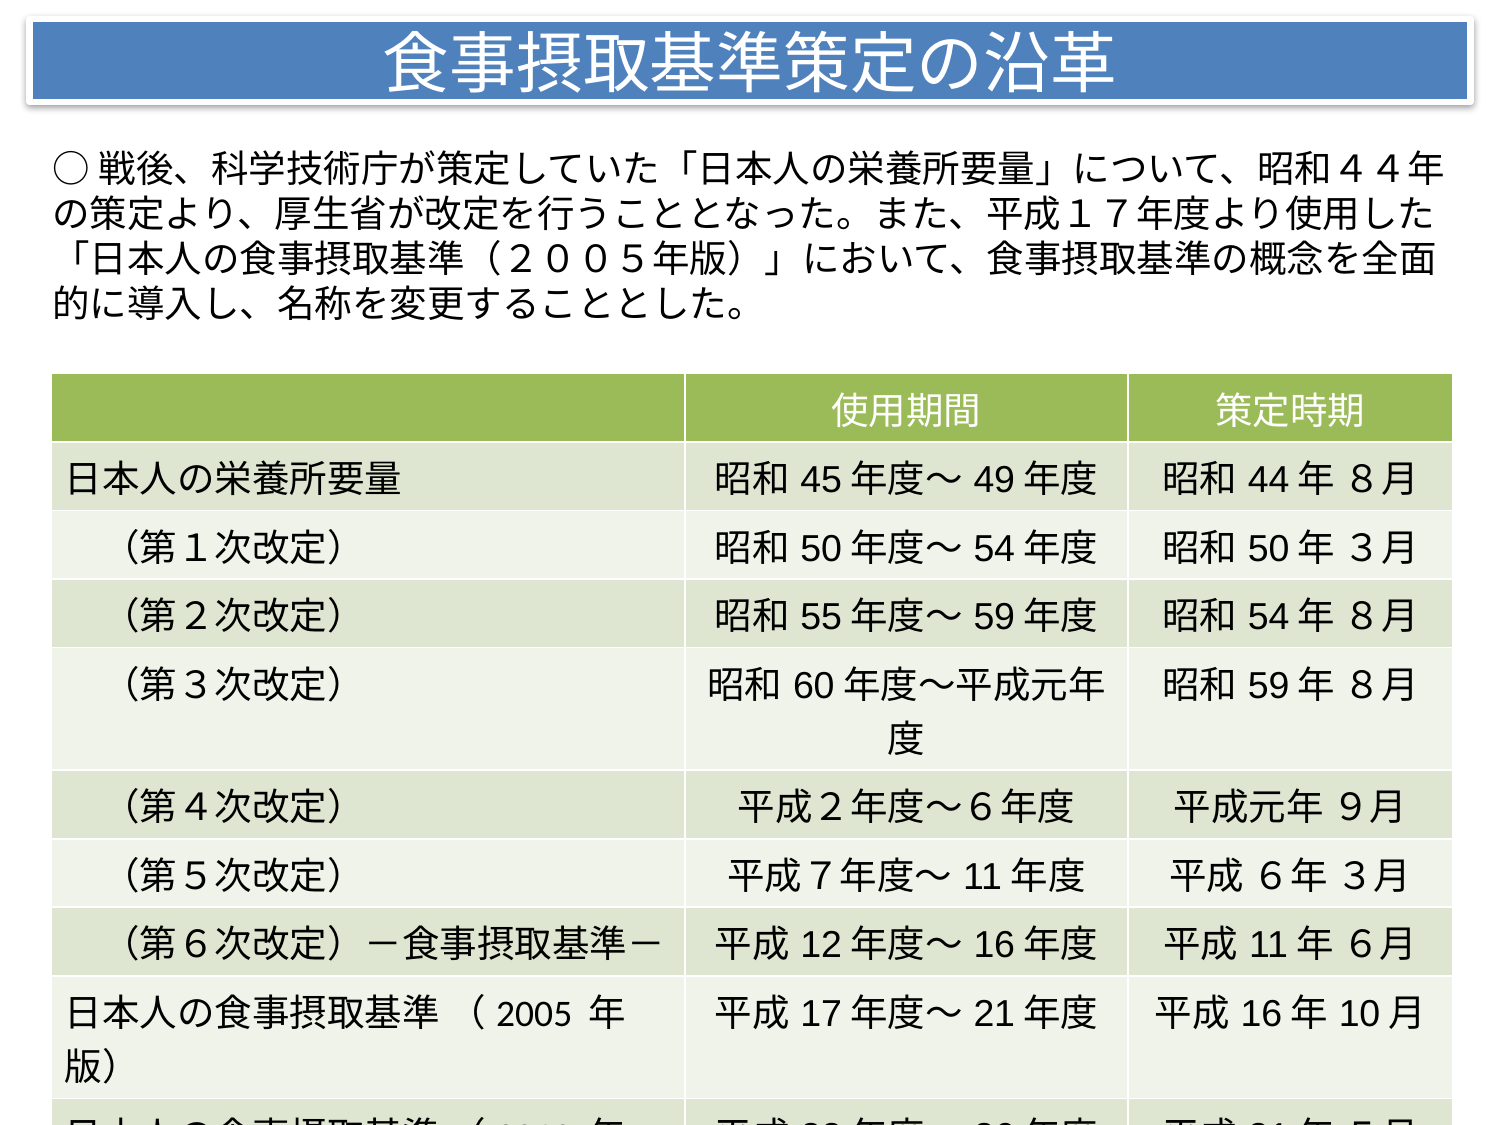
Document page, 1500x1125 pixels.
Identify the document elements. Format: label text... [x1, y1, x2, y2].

table_cell 昭和60年度～平成元年度 [686, 648, 1127, 769]
table_cell 平成16年10月 [1129, 977, 1452, 1098]
table_cell （第３次改定） [52, 648, 684, 769]
table_cell 日本人の食事摂取基準 （2005 年版） [52, 977, 684, 1098]
table_cell 平成21年 ５月 [1129, 1099, 1452, 1125]
table_header [52, 374, 684, 441]
table_cell 日本人の栄養所要量 [52, 443, 684, 510]
table_cell 平成11年 ６月 [1129, 908, 1452, 975]
table_cell 日本人の食事摂取基準 （2010 年版） [52, 1099, 684, 1125]
table_cell 平成 ６年 ３月 [1129, 840, 1452, 906]
table_cell 平成２年度～６年度 [686, 771, 1127, 838]
table_header 使用期間 [686, 374, 1127, 441]
table_cell 昭和59年 ８月 [1129, 648, 1452, 769]
table_cell （第４次改定） [52, 771, 684, 838]
table_cell 平成12年度～16年度 [686, 908, 1127, 975]
table_cell 昭和50年度～54年度 [686, 511, 1127, 578]
table_cell 昭和44年 ８月 [1129, 443, 1452, 510]
table_header 策定時期 [1129, 374, 1452, 441]
title 食事摂取基準策定の沿革 [26, 16, 1474, 105]
table_cell （第１次改定） [52, 511, 684, 578]
table_cell （第５次改定） [52, 840, 684, 906]
table_cell 昭和45年度～49年度 [686, 443, 1127, 510]
table_cell 平成７年度～11年度 [686, 840, 1127, 906]
table_cell （第２次改定） [52, 580, 684, 647]
table_cell 平成22年度～26年度 [686, 1099, 1127, 1125]
table_cell 平成17年度～21年度 [686, 977, 1127, 1098]
table_cell 昭和54年 ８月 [1129, 580, 1452, 647]
table_cell （第６次改定）－食事摂取基準－ [52, 908, 684, 975]
table_cell 昭和55年度～59年度 [686, 580, 1127, 647]
table_cell 昭和50年 ３月 [1129, 511, 1452, 578]
text_box ○戦後、科学技術庁が策定していた「日本人の栄養所要量」について、昭和４４年の策定より、厚生省が改定を行うこととなった。また、平成１７年度より使用した「日本人の食事摂取基準（２００５年版）」において、食事摂取基準の概念を全面的に導入し、名称を変更することとした。 [37, 137, 1467, 332]
table_cell 平成元年 ９月 [1129, 771, 1452, 838]
